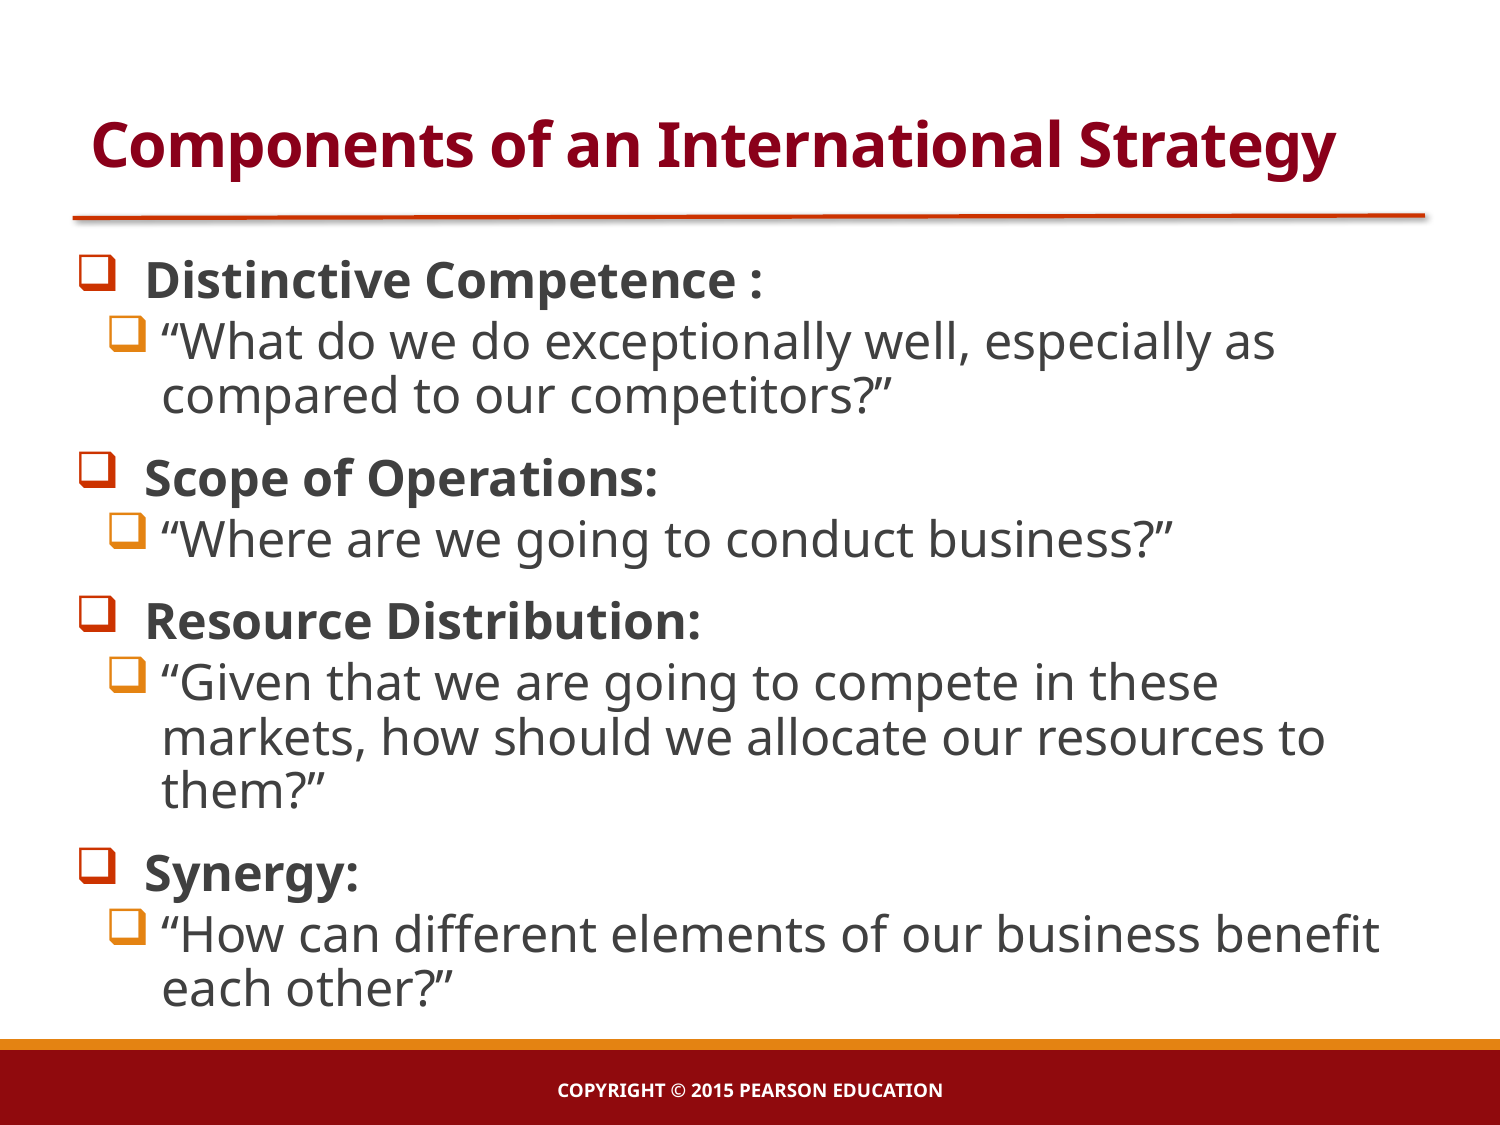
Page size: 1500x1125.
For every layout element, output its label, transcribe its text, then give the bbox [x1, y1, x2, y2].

title Components of an International Strategy [75, 38, 1425, 189]
footer Copyright © 2015 Pearson Education [453, 1059, 1047, 1120]
list Distinctive Competence : “What do we do exceptionally well, especially as compared to our competitors?” Scope of Operations: “Where are we going to conduct business?” Resource Distribution: “Given that we are going to compete in these markets, how should we allocate our resources to them?” Synergy: “How can different elements of our business benefit each other?” [75, 247, 1425, 1034]
